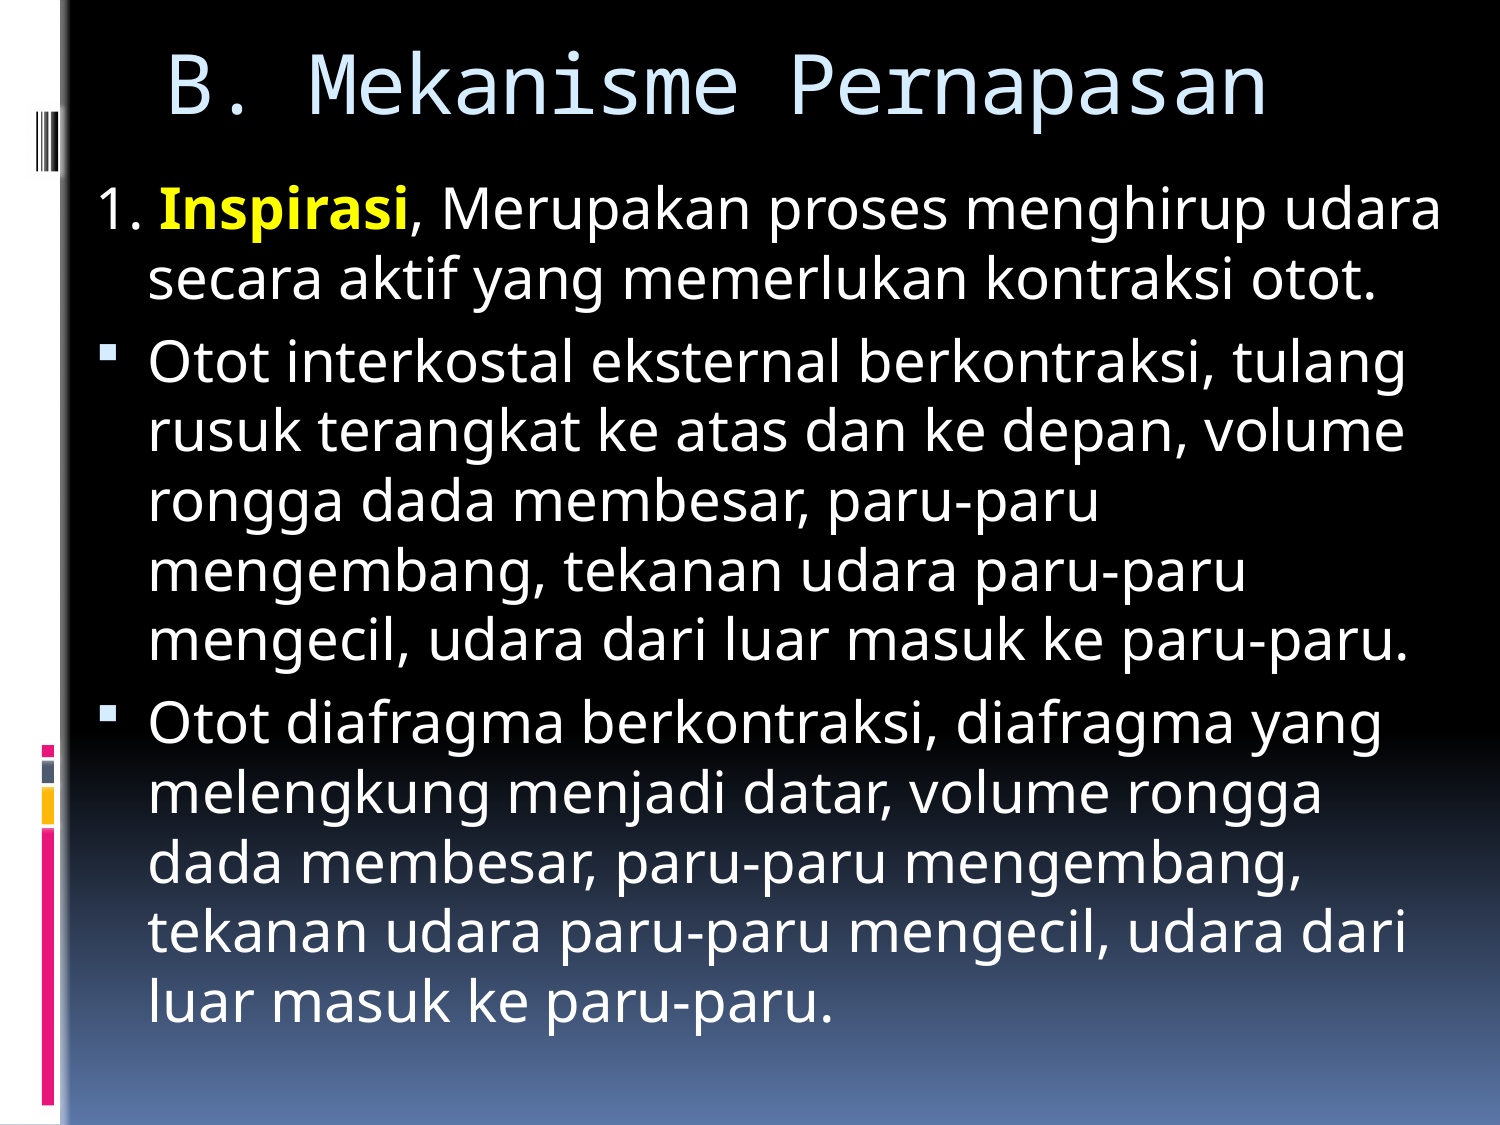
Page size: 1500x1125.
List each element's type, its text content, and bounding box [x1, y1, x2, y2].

list 1. Inspirasi, Merupakan proses menghirup udara secara aktif yang memerlukan kontraksi otot. Otot interkostal eksternal berkontraksi, tulang rusuk terangkat ke atas dan ke depan, volume rongga dada membesar, paru-paru mengembang, tekanan udara paru-paru mengecil, udara dari luar masuk ke paru-paru. Otot diafragma berkontraksi, diafragma yang melengkung menjadi datar, volume rongga dada membesar, paru-paru mengembang, tekanan udara paru-paru mengecil, udara dari luar masuk ke paru-paru. [70, 164, 1472, 1114]
title B. Mekanisme Pernapasan [150, 23, 1425, 164]
